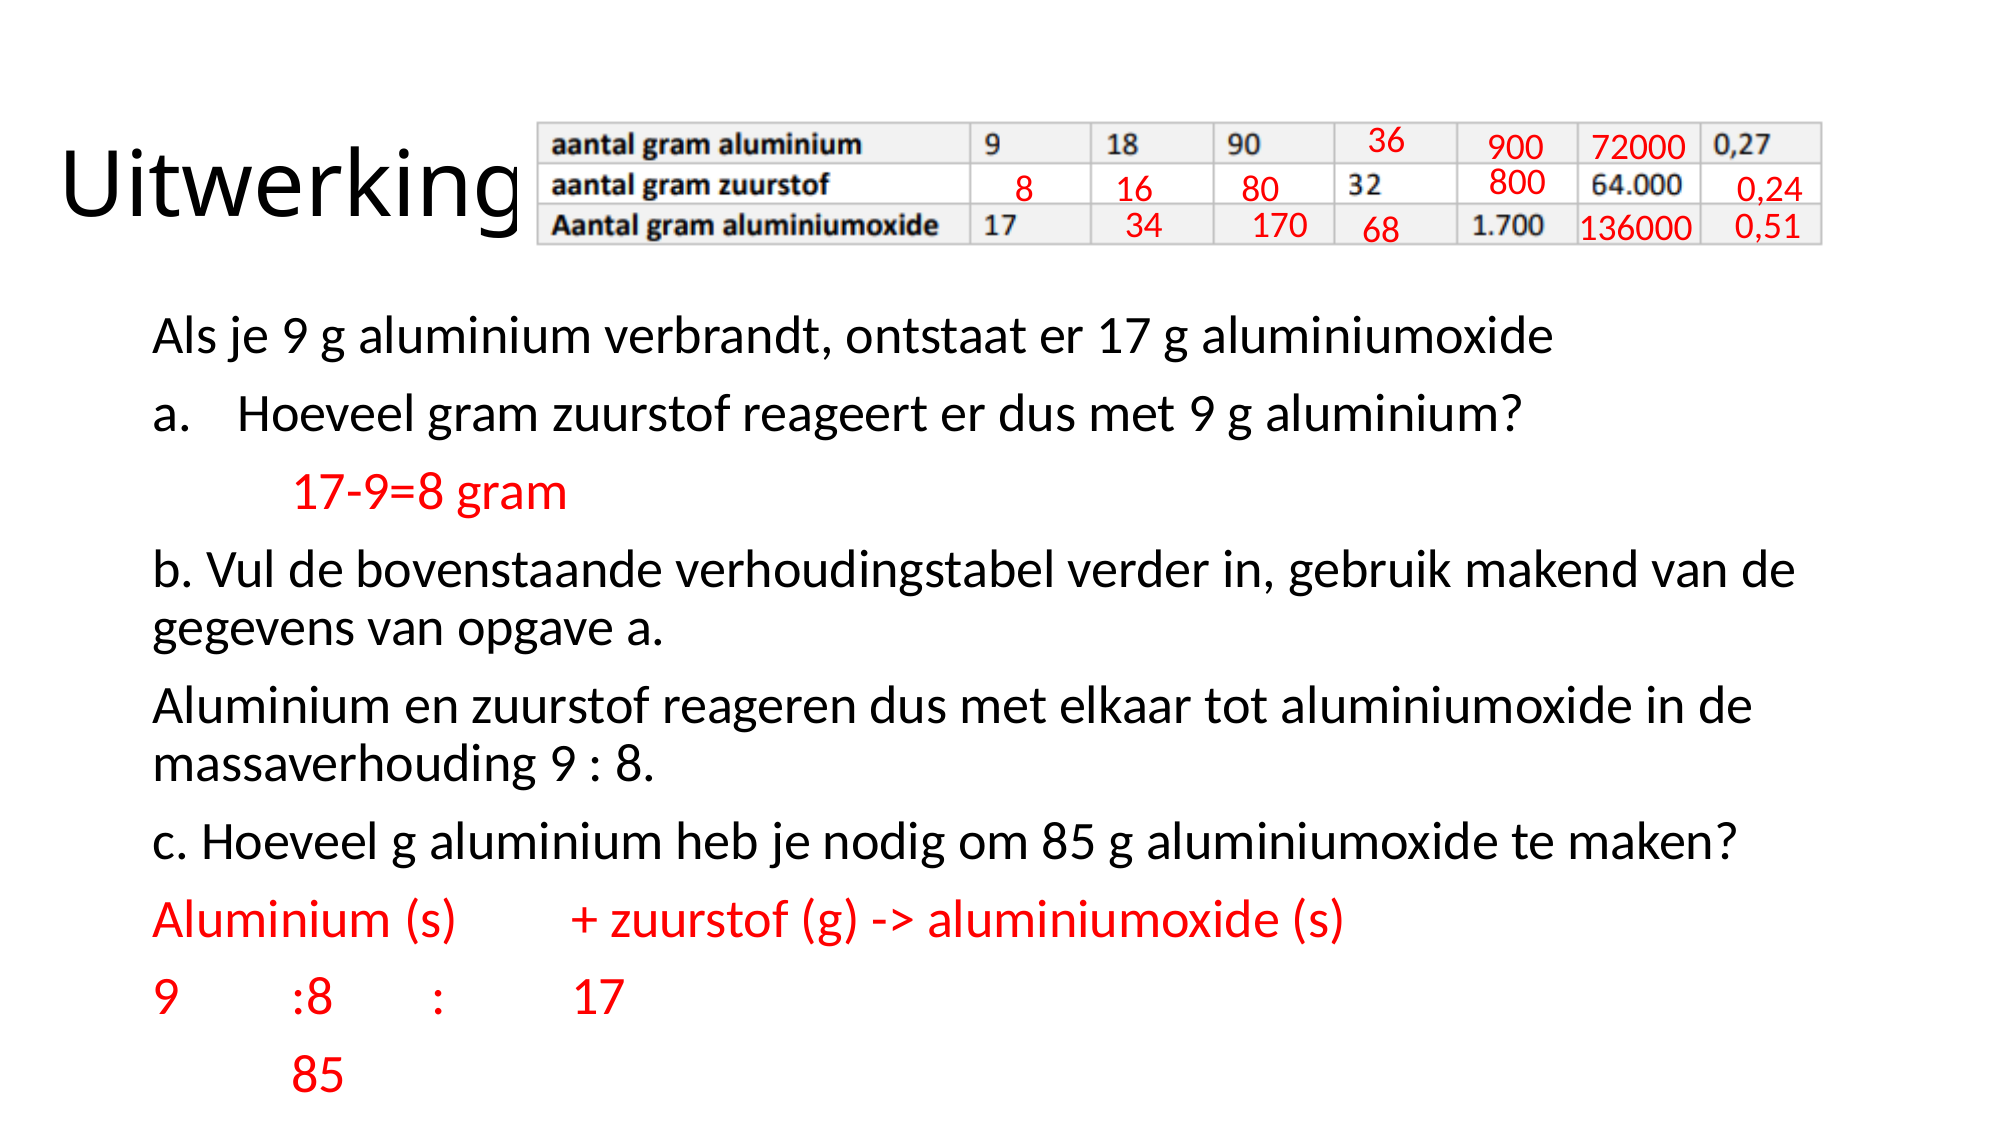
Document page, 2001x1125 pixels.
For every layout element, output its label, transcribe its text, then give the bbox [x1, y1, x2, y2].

title Uitwerking 4 [43, 78, 1769, 296]
picture [517, 96, 1847, 278]
